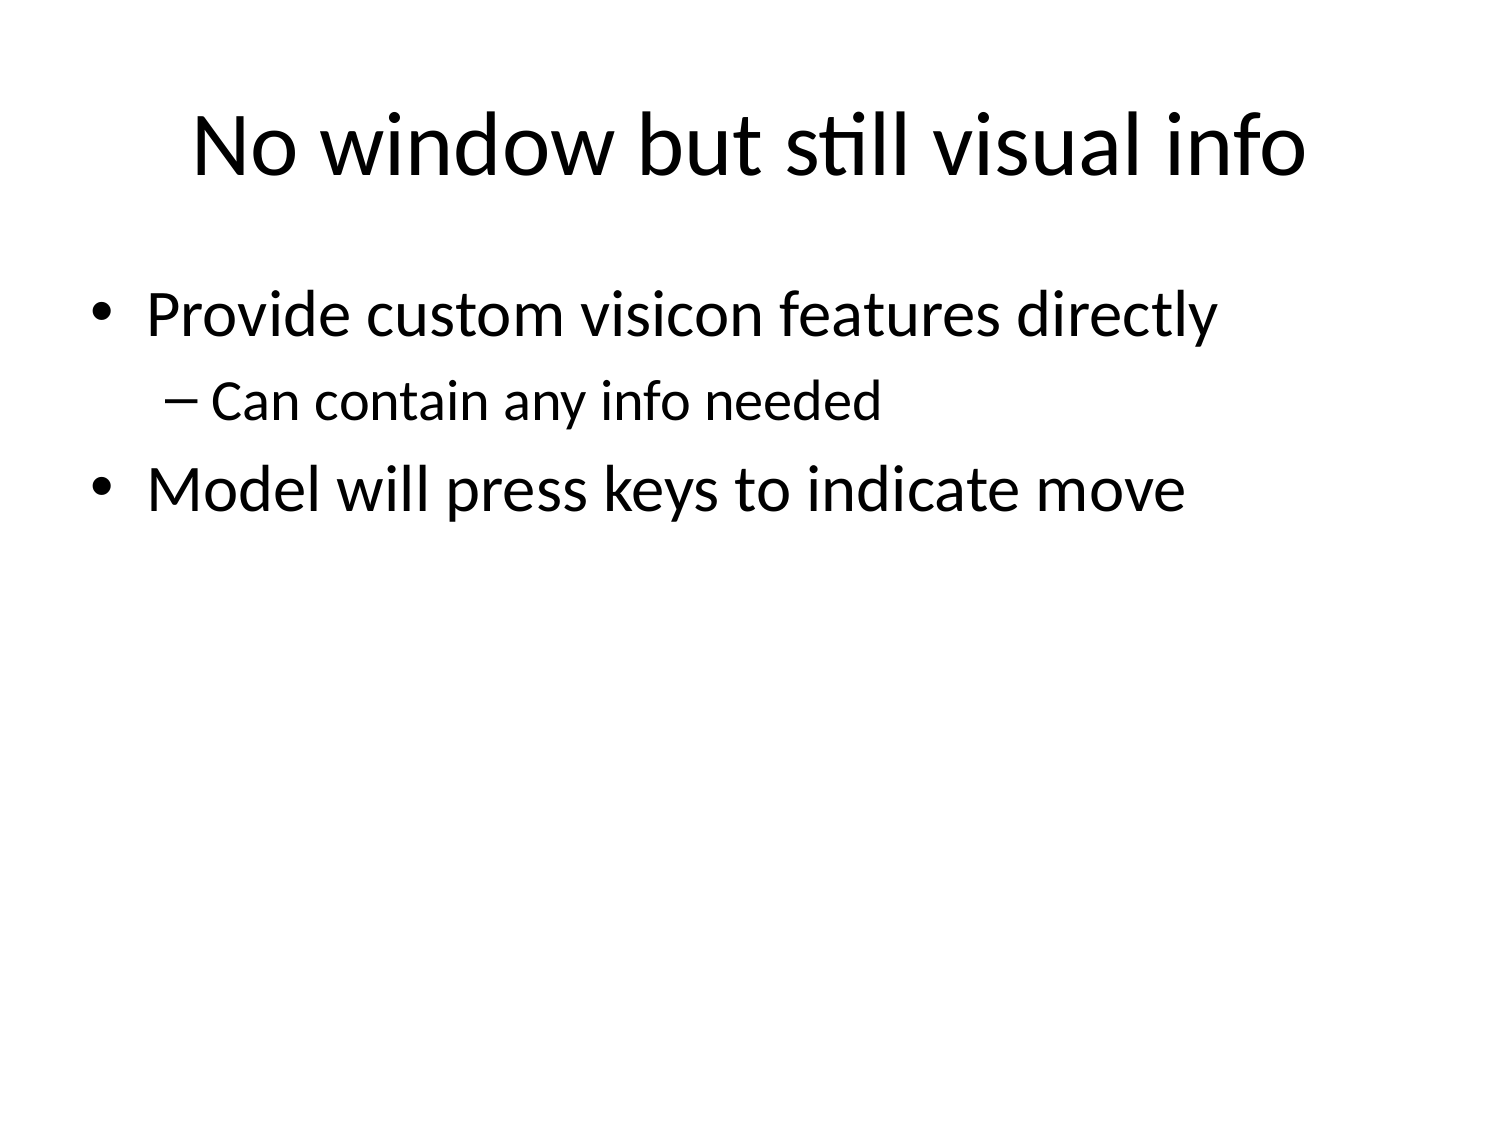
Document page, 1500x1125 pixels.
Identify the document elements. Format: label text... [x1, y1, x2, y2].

title No window but still visual info [75, 45, 1425, 233]
list Provide custom visicon features directly Can contain any info needed Model will press keys to indicate move [75, 262, 1450, 1005]
